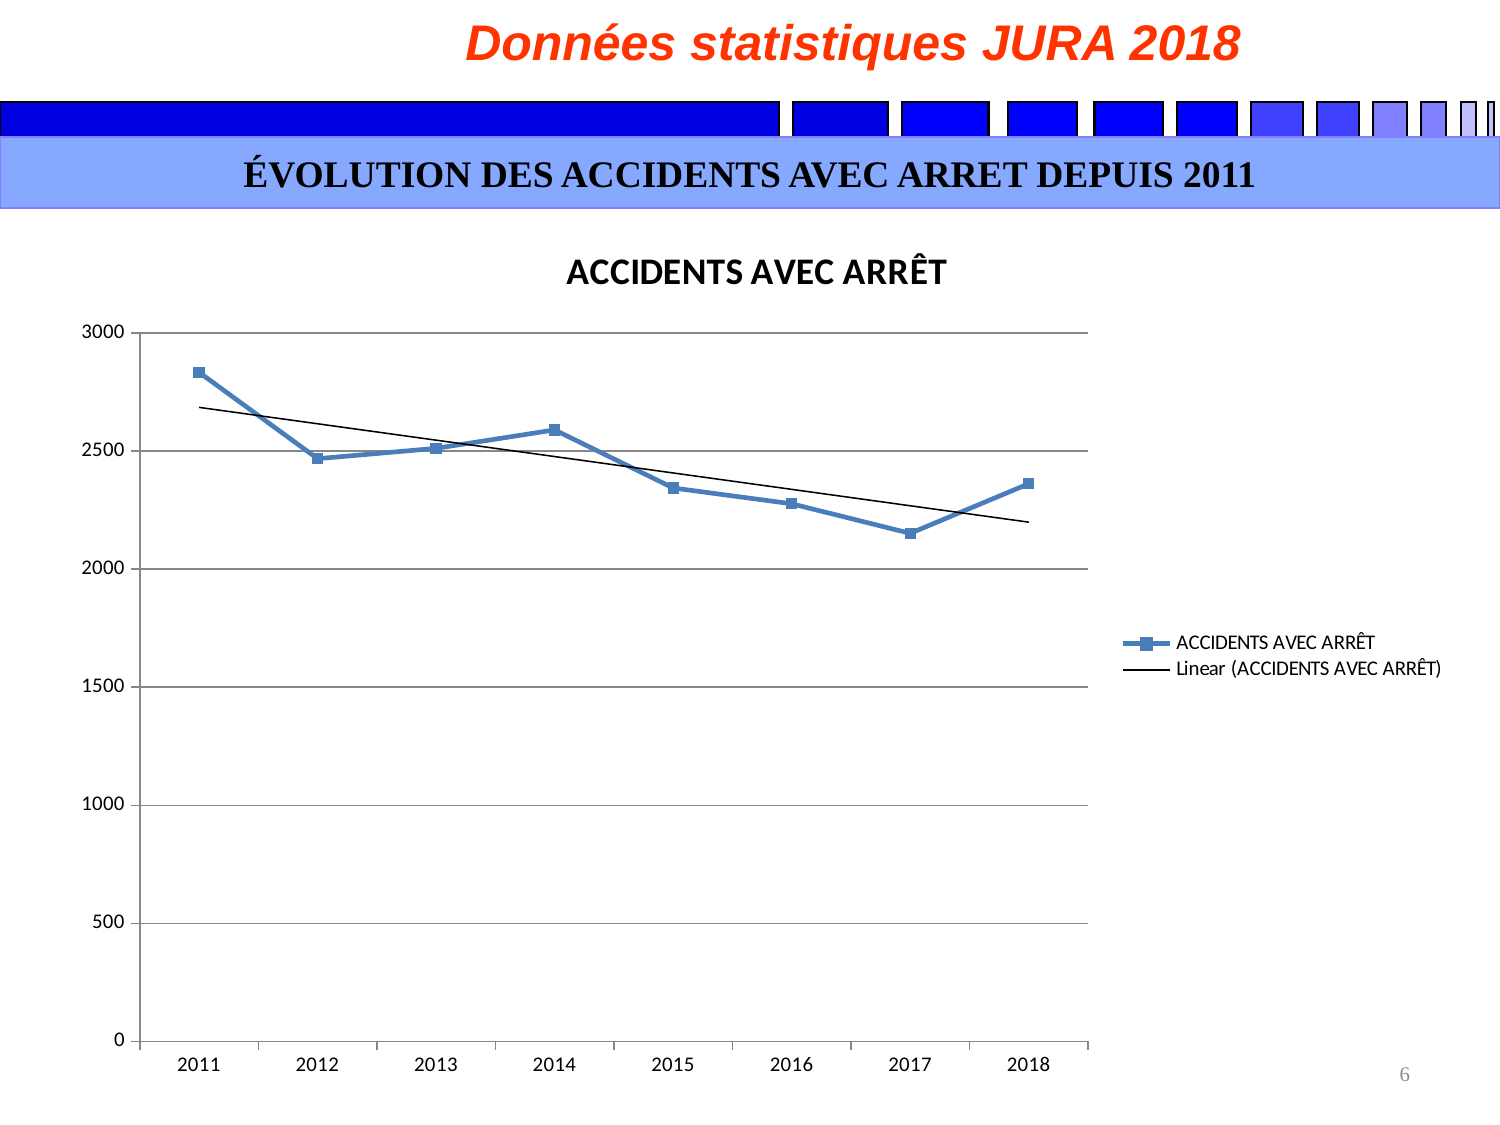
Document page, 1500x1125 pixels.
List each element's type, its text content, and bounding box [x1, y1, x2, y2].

chart [52, 219, 1462, 1095]
text_box Données statistiques JURA 2018 [230, 3, 1477, 78]
text_box ÉVOLUTION DES ACCIDENTS AVEC ARRET DEPUIS 2011 [0, 137, 1500, 208]
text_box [0, 101, 1495, 140]
